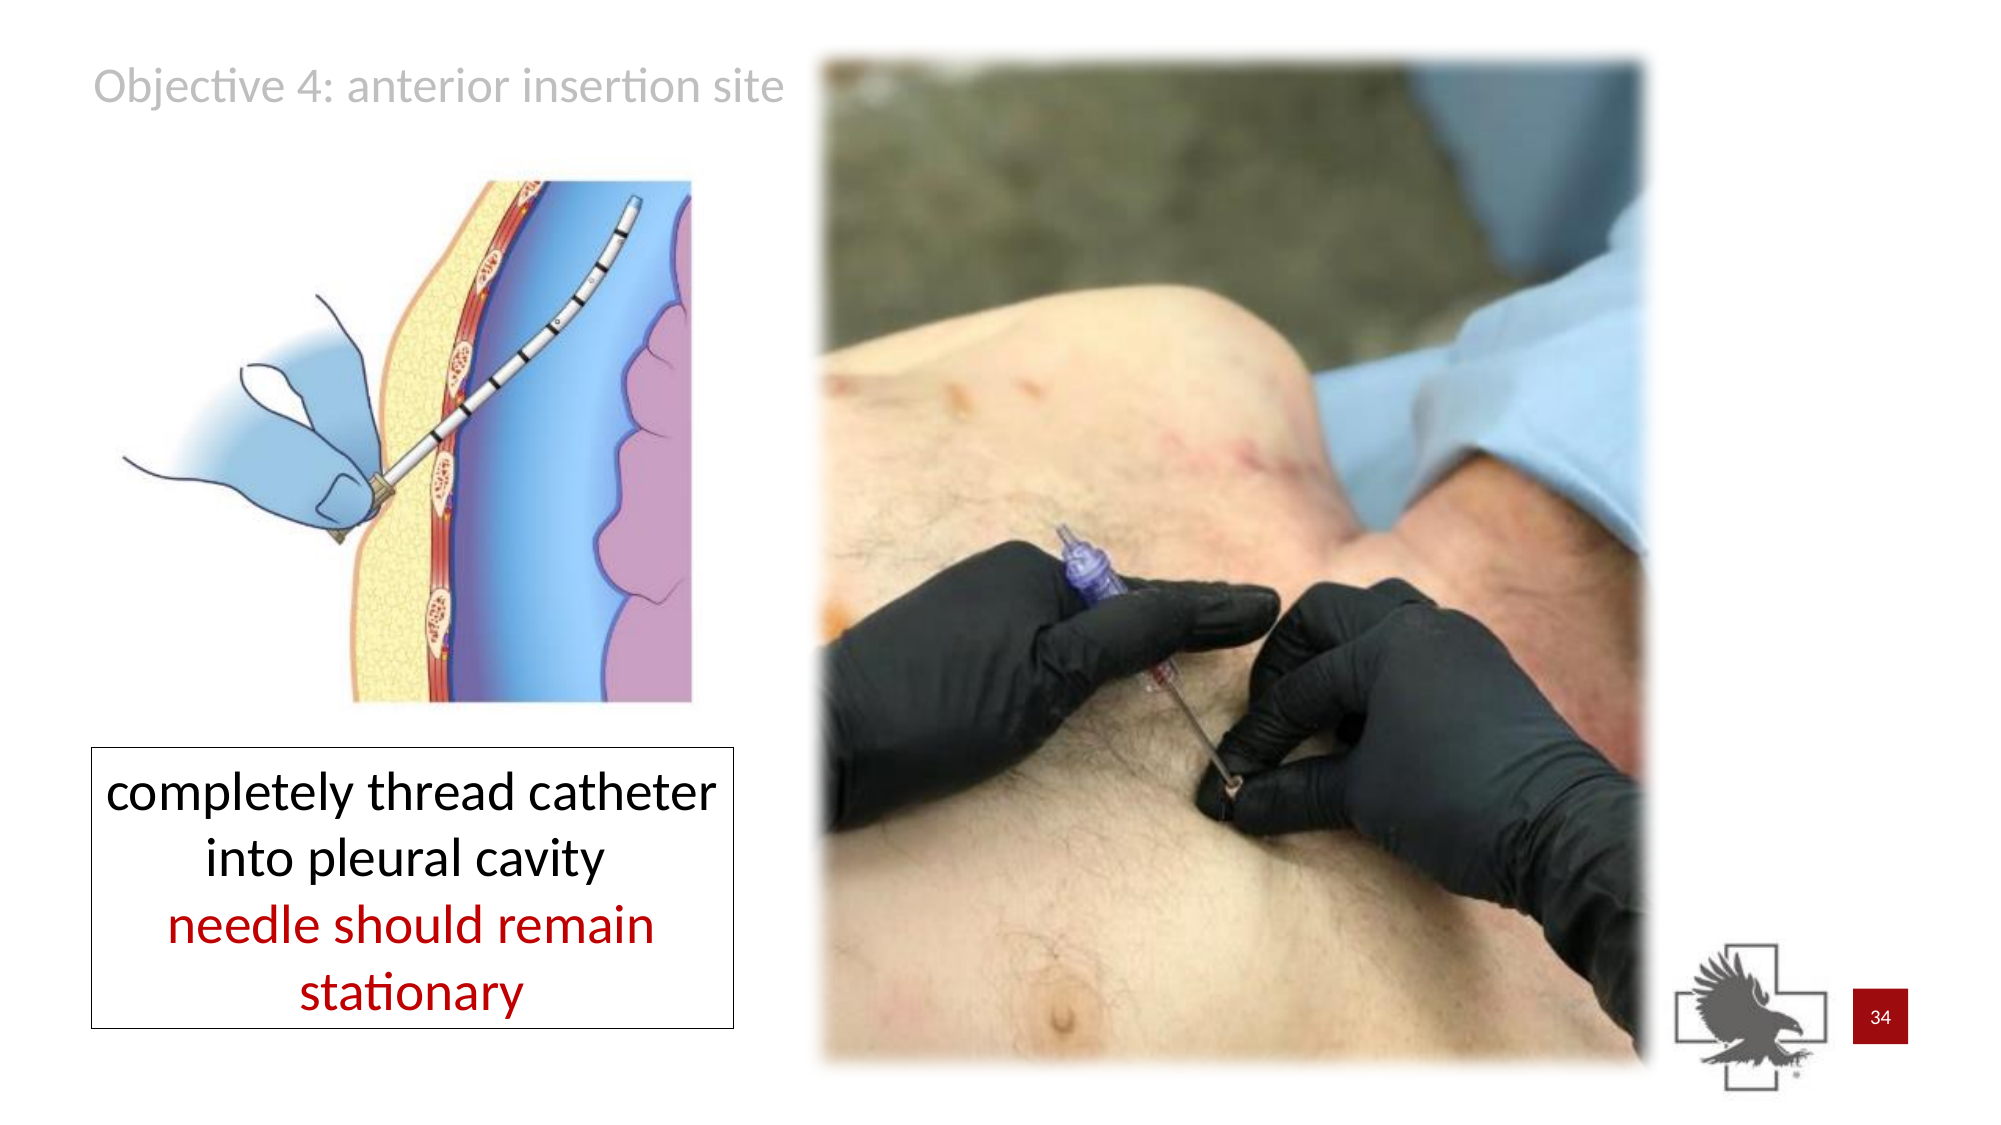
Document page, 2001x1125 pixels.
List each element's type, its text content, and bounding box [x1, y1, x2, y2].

picture [806, 44, 1849, 1107]
text_box completely thread catheter into pleural cavity needle should remain stationary [91, 747, 734, 1029]
text_box Objective 4: anterior insertion site [78, 44, 806, 120]
picture [115, 158, 709, 715]
slide_number 34 [1853, 988, 1909, 1045]
